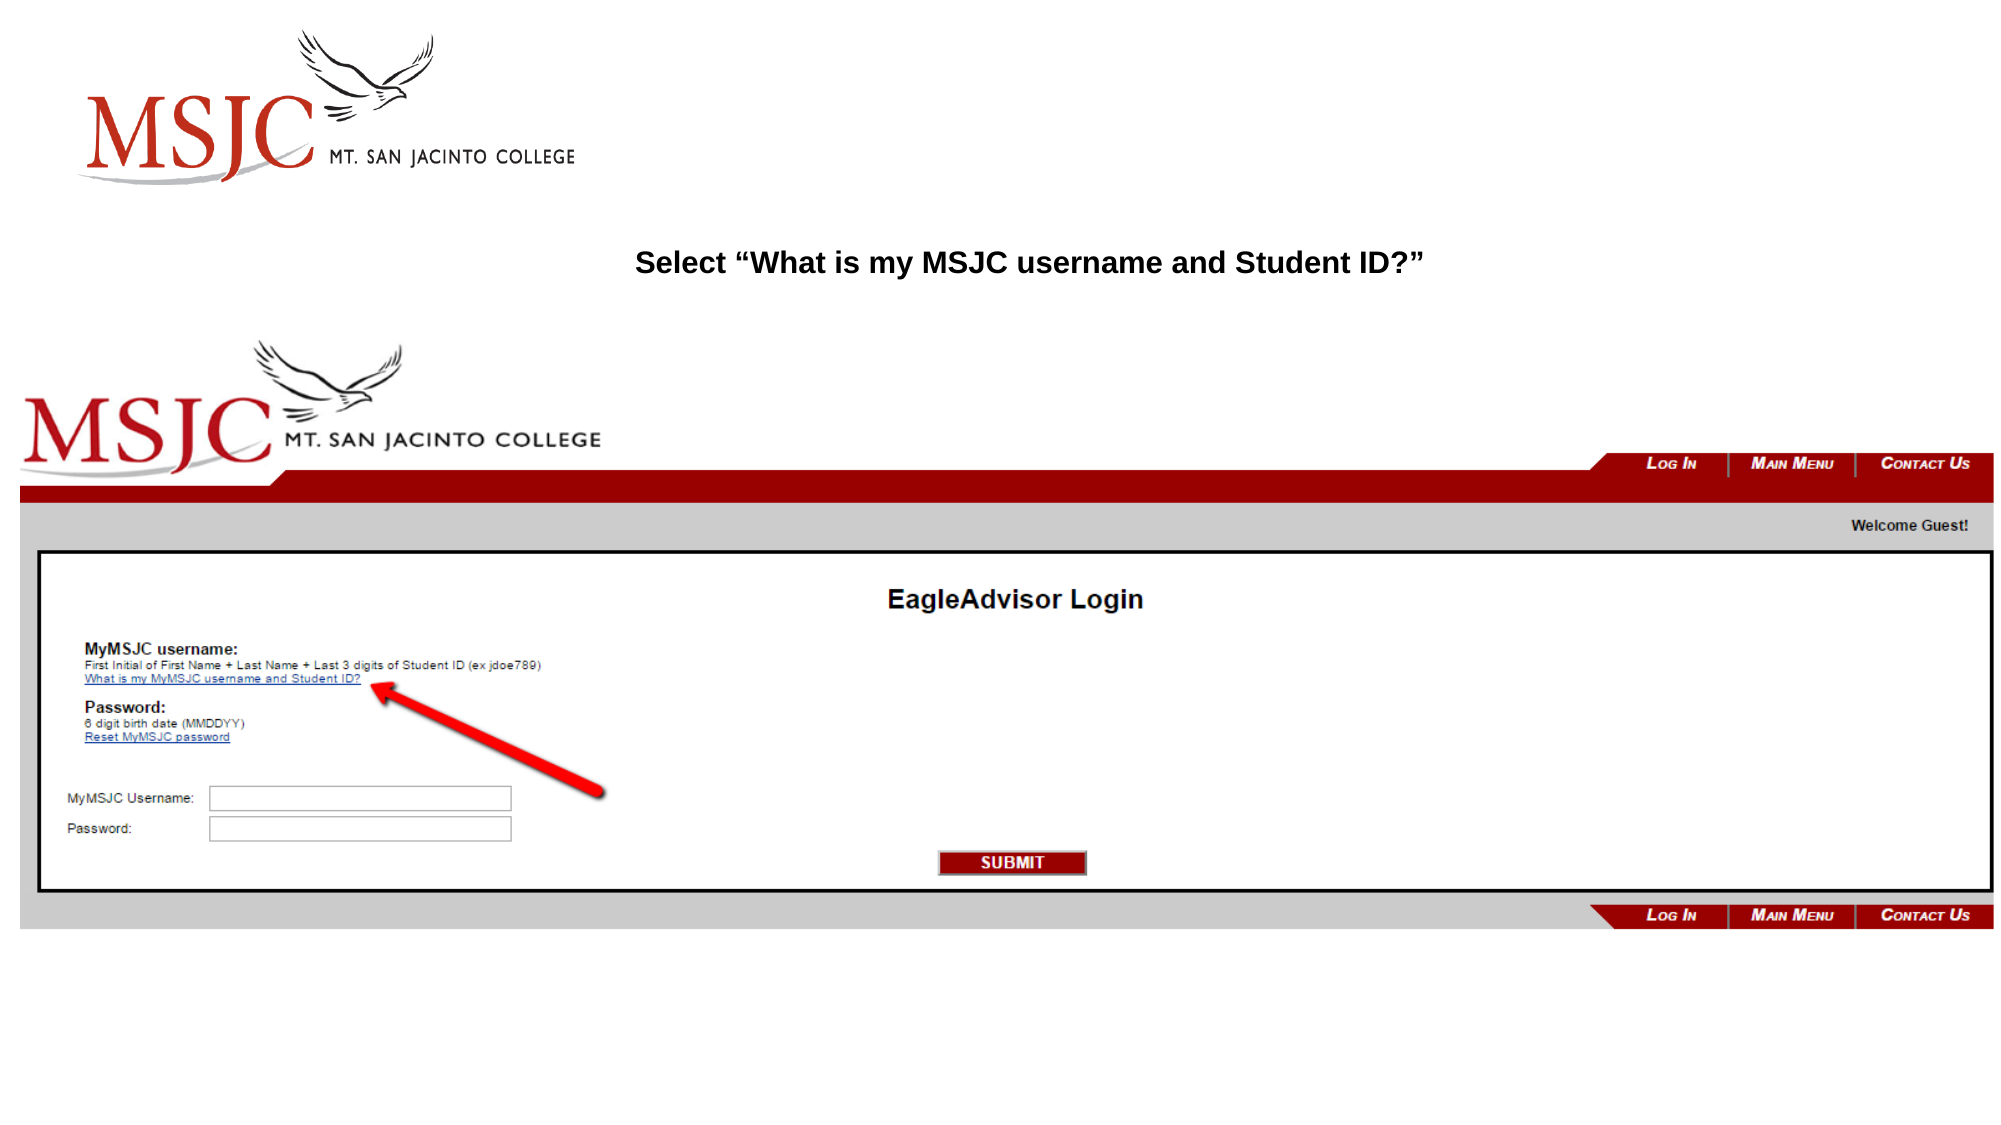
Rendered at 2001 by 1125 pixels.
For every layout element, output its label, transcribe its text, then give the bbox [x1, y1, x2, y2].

title Select “What is my MSJC username and Student ID?” [183, 240, 1877, 320]
picture [77, 29, 576, 185]
picture [20, 339, 2000, 934]
